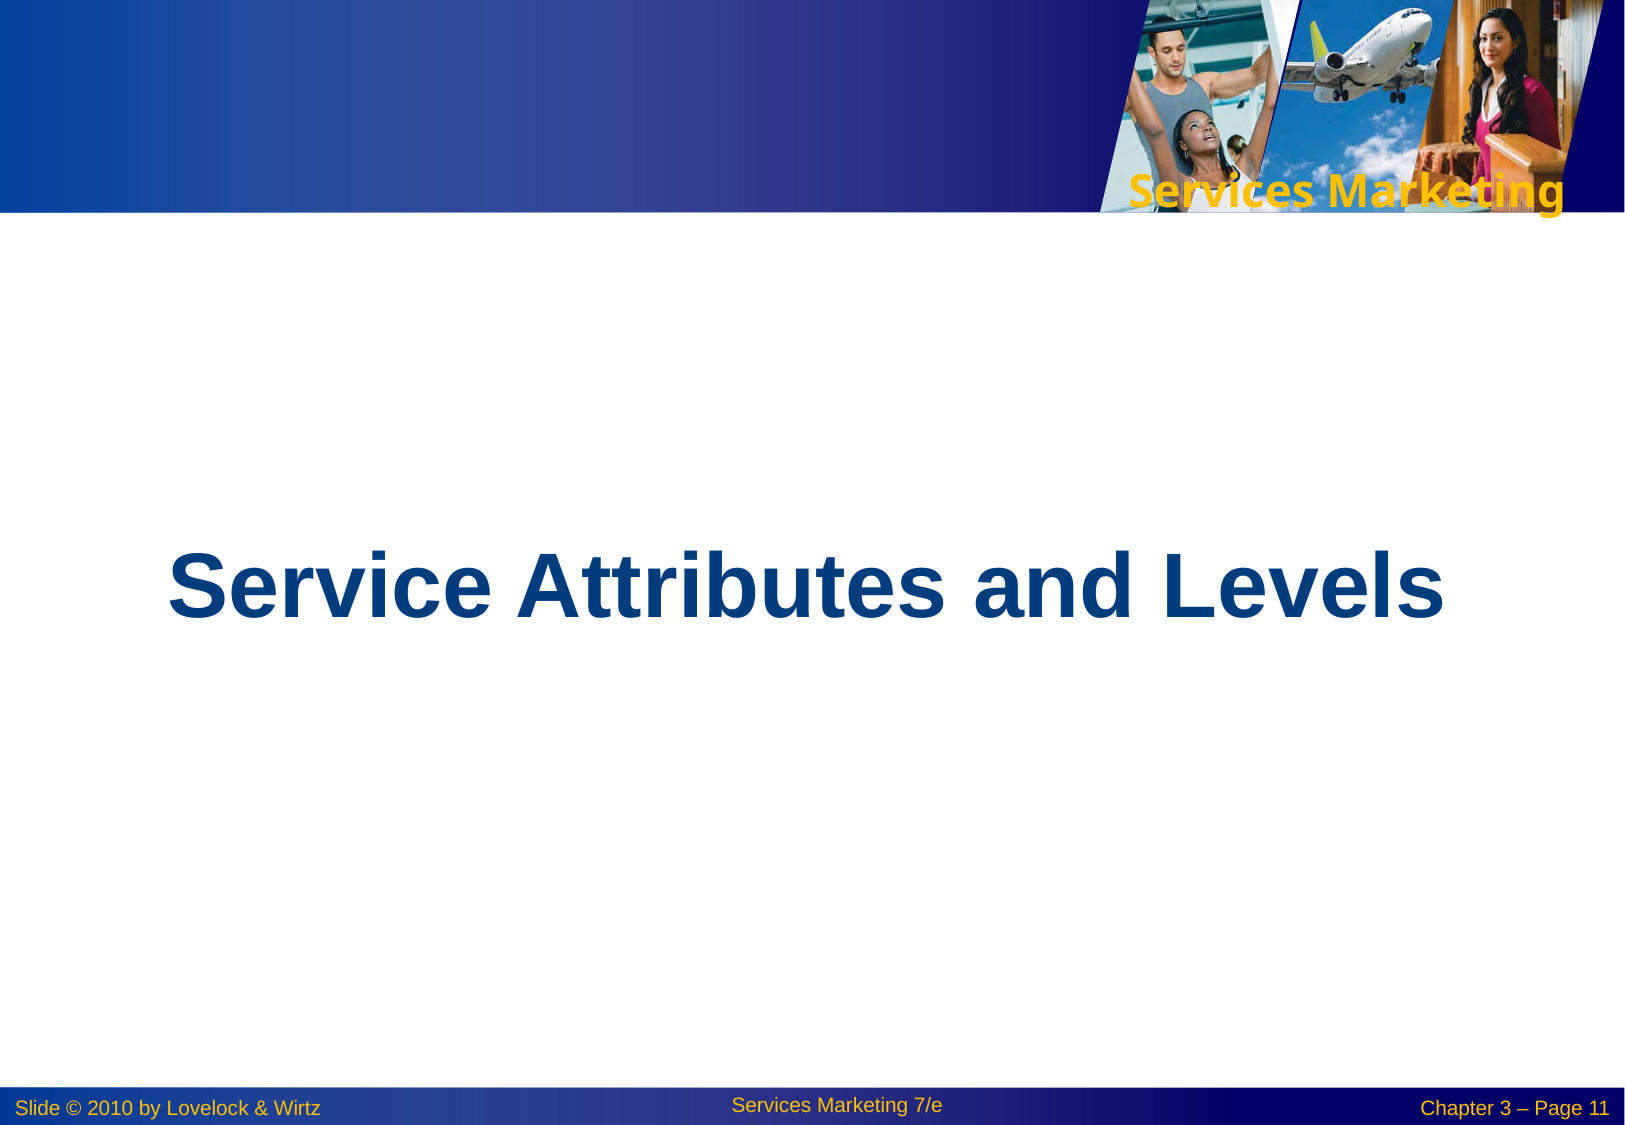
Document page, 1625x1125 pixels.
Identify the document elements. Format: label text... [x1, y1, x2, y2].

text_box Service Attributes and Levels [115, 410, 1500, 740]
picture [1546, 187, 1556, 202]
picture [1162, 186, 1172, 192]
picture [1100, 0, 1604, 213]
